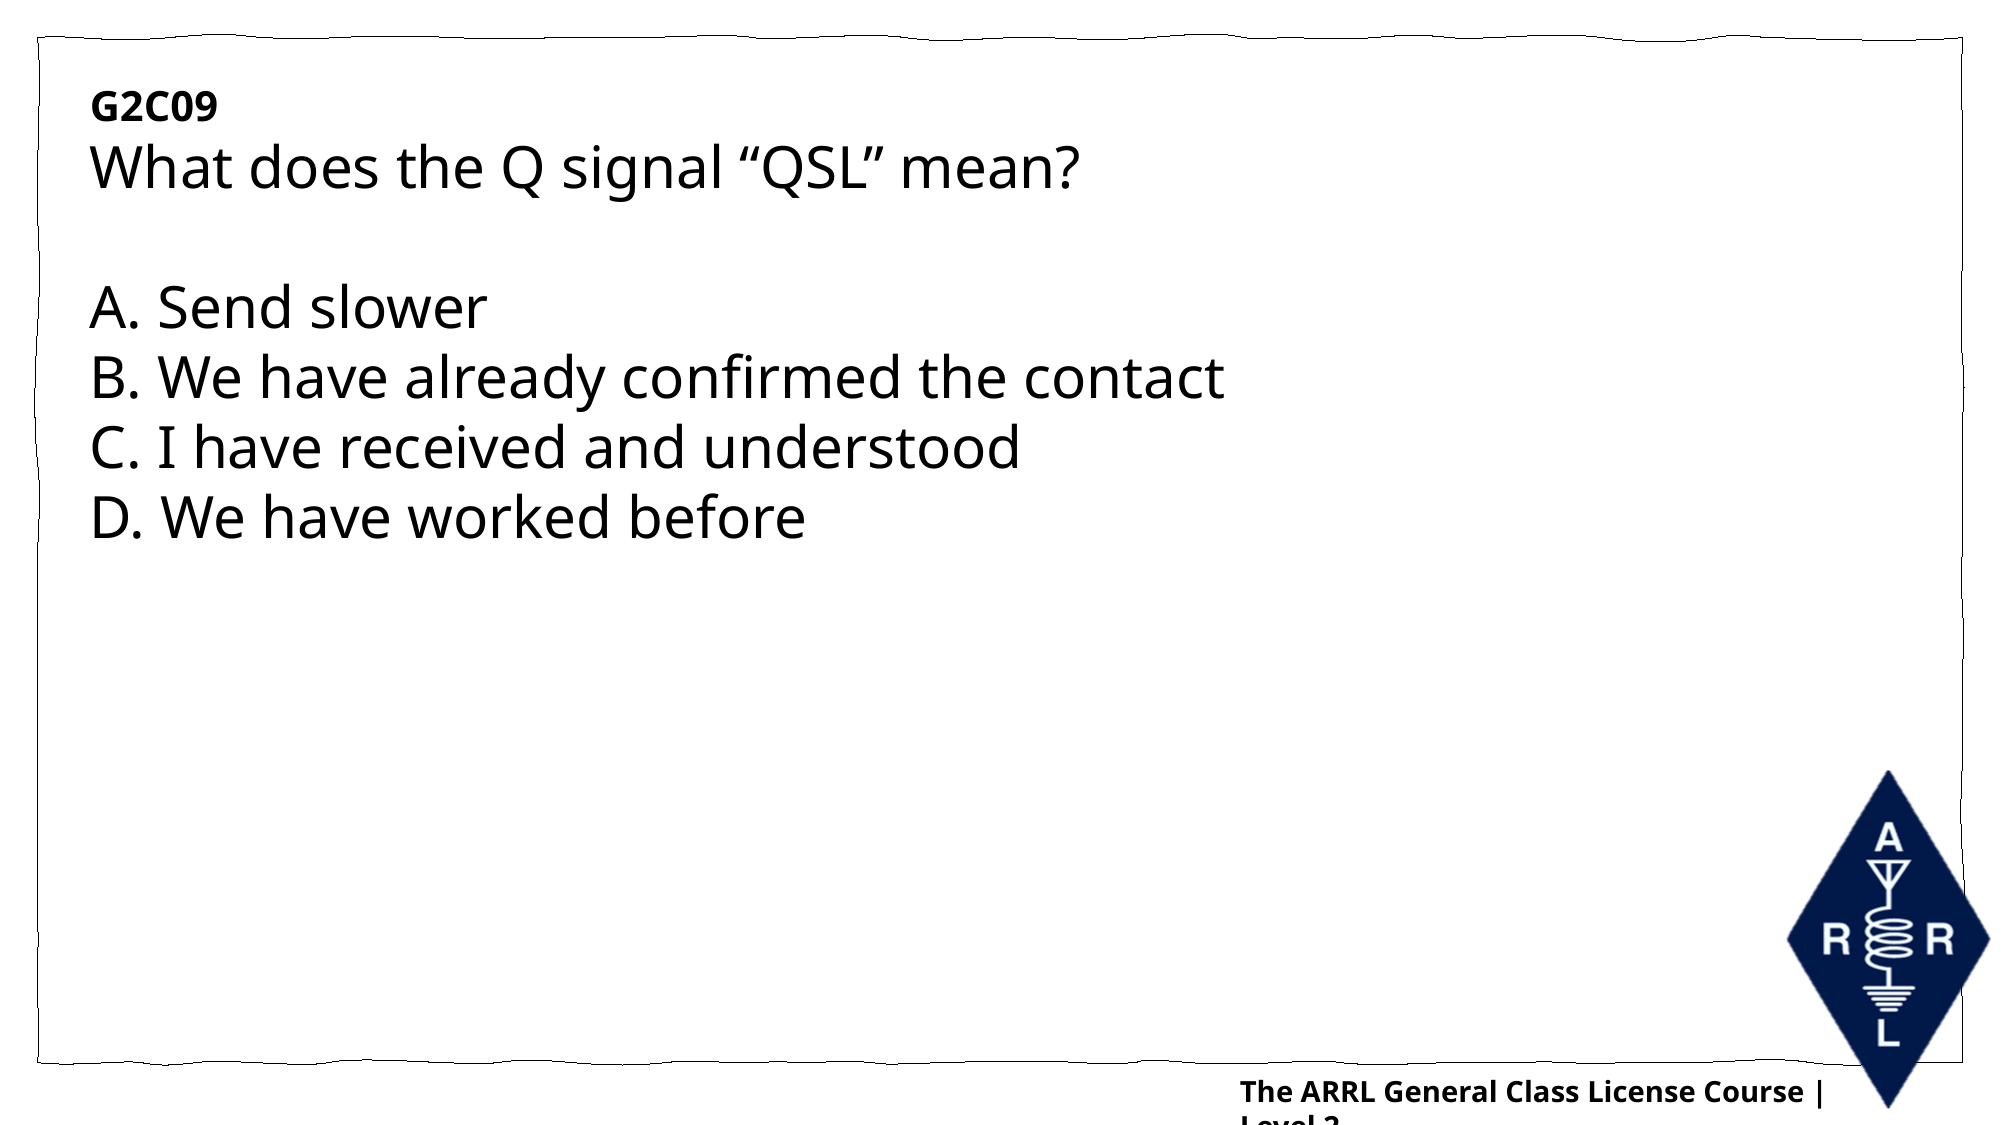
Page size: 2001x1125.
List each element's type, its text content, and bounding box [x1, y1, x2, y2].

picture [1773, 752, 1999, 1125]
text_box G2C09 What does the Q signal “QSL” mean? A. Send slower B. We have already confirmed the contact C. I have received and understood D. We have worked before [75, 72, 1850, 558]
